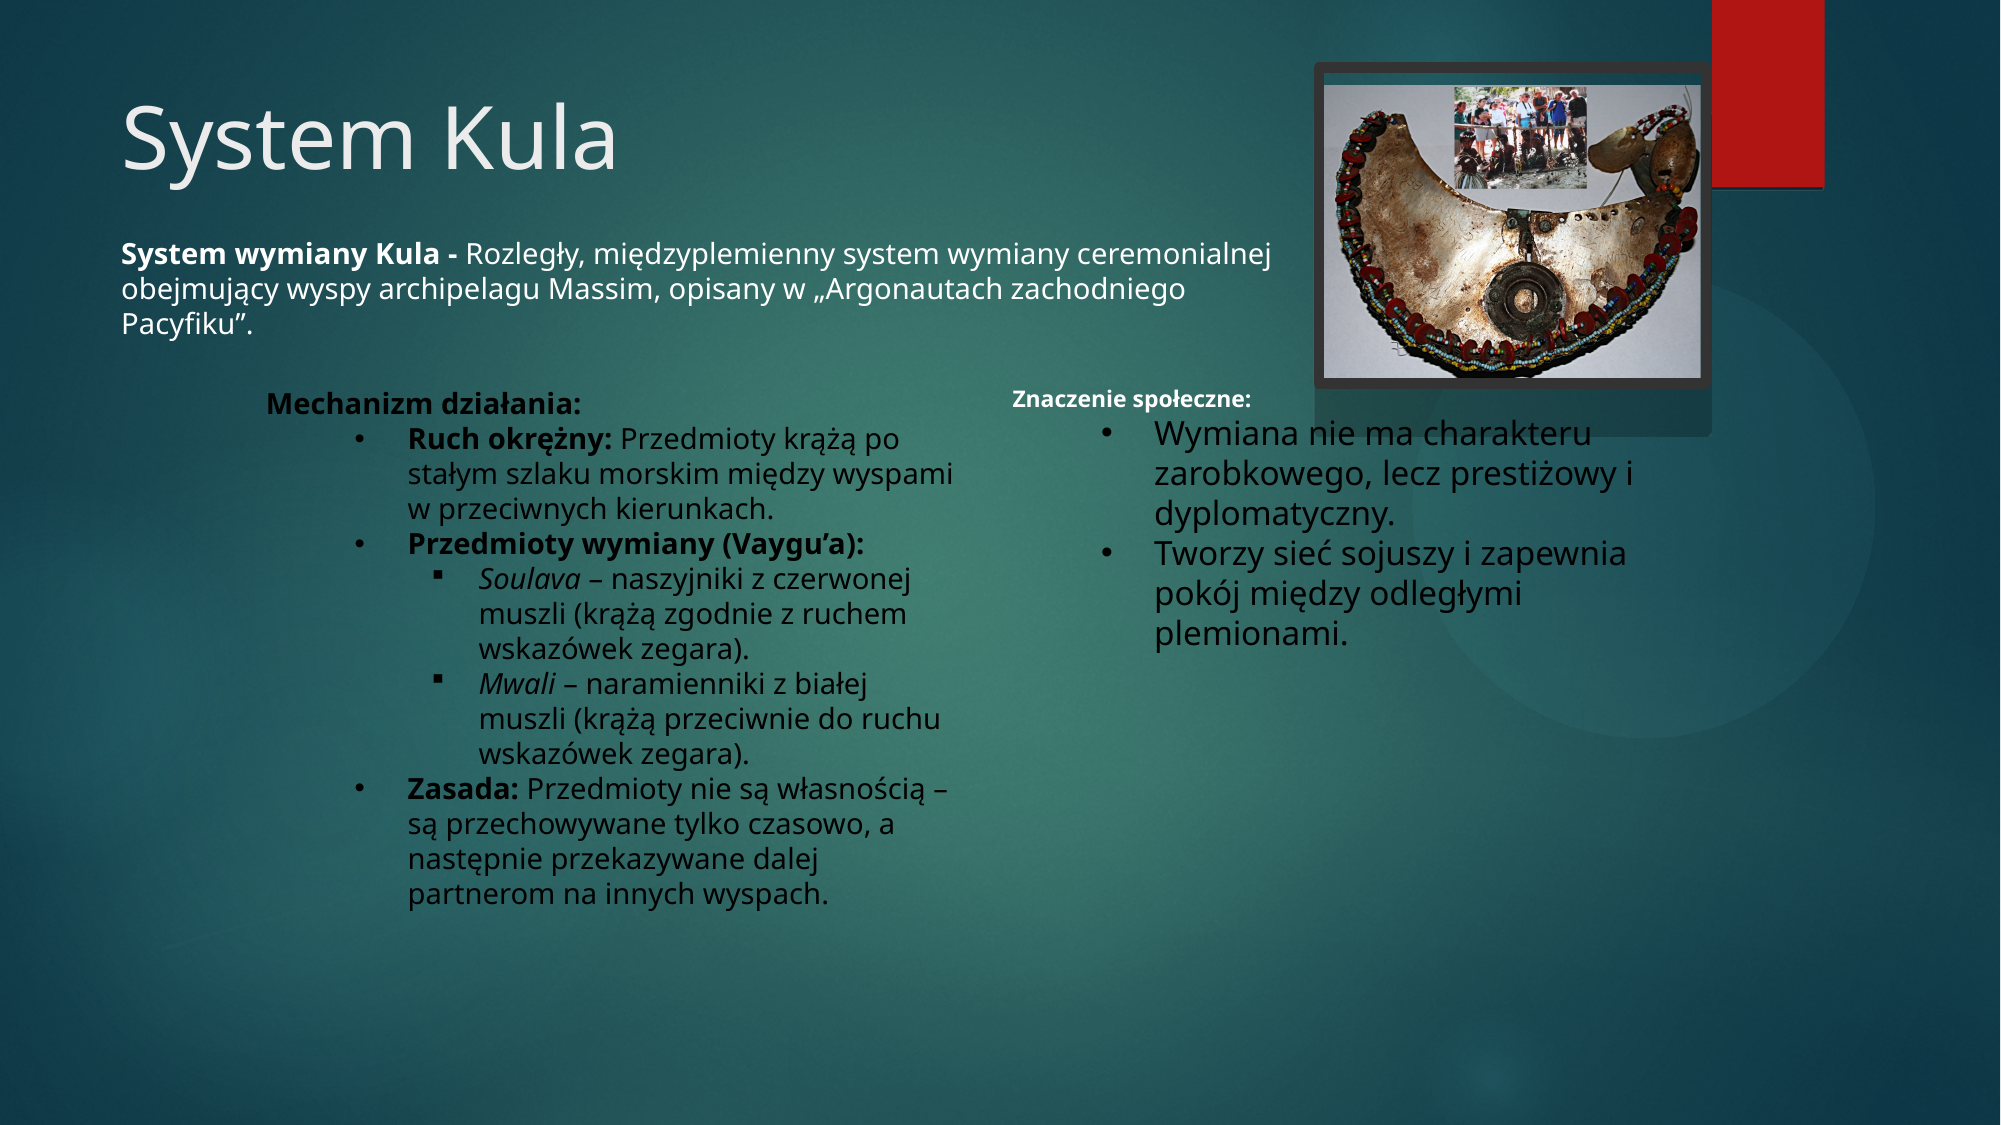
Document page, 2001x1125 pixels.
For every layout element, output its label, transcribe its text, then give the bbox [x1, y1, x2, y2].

picture [0, 0, 2001, 1125]
title System Kula [106, 74, 1314, 227]
text_box System wymiany Kula - Rozległy, międzyplemienny system wymiany ceremonialnej obejmujący wyspy archipelagu Massim, opisany w „Argonautach zachodniego Pacyfiku”. [106, 227, 1313, 348]
list Znaczenie społeczne: Wymiana nie ma charakteru zarobkowego, lecz prestiżowy i dyplomatyczny. Tworzy sieć sojuszy i zapewnia pokój między odległymi plemionami. [997, 377, 1719, 1067]
list Mechanizm działania: Ruch okrężny: Przedmioty krążą po stałym szlaku morskim między wyspami w przeciwnych kierunkach. Przedmioty wymiany (Vaygu’a): Soulava – naszyjniki z czerwonej muszli (krążą zgodnie z ruchem wskazówek zegara). Mwali – naramienniki z białej muszli (krążą przeciwnie do ruchu wskazówek zegara). Zasada: Przedmioty nie są własnością – są przechowywane tylko czasowo, a następnie przekazywane dalej partnerom na innych wyspach. [250, 378, 973, 1067]
